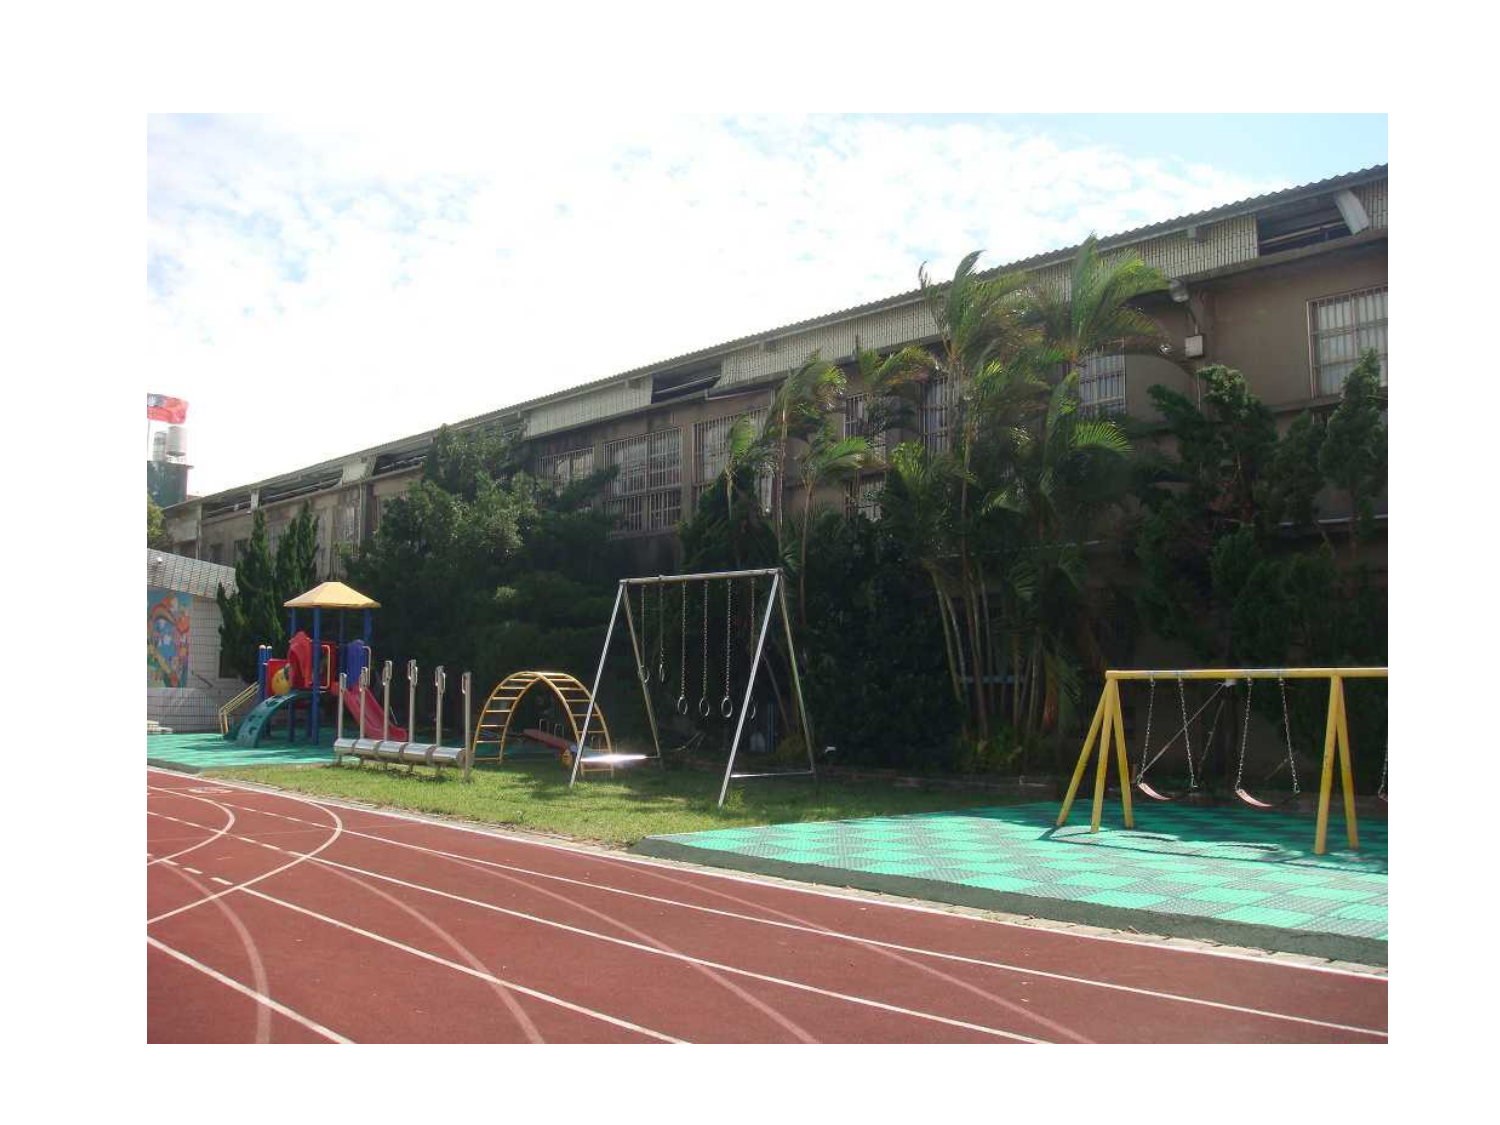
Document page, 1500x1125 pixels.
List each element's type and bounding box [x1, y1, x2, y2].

list [147, 113, 1389, 1045]
